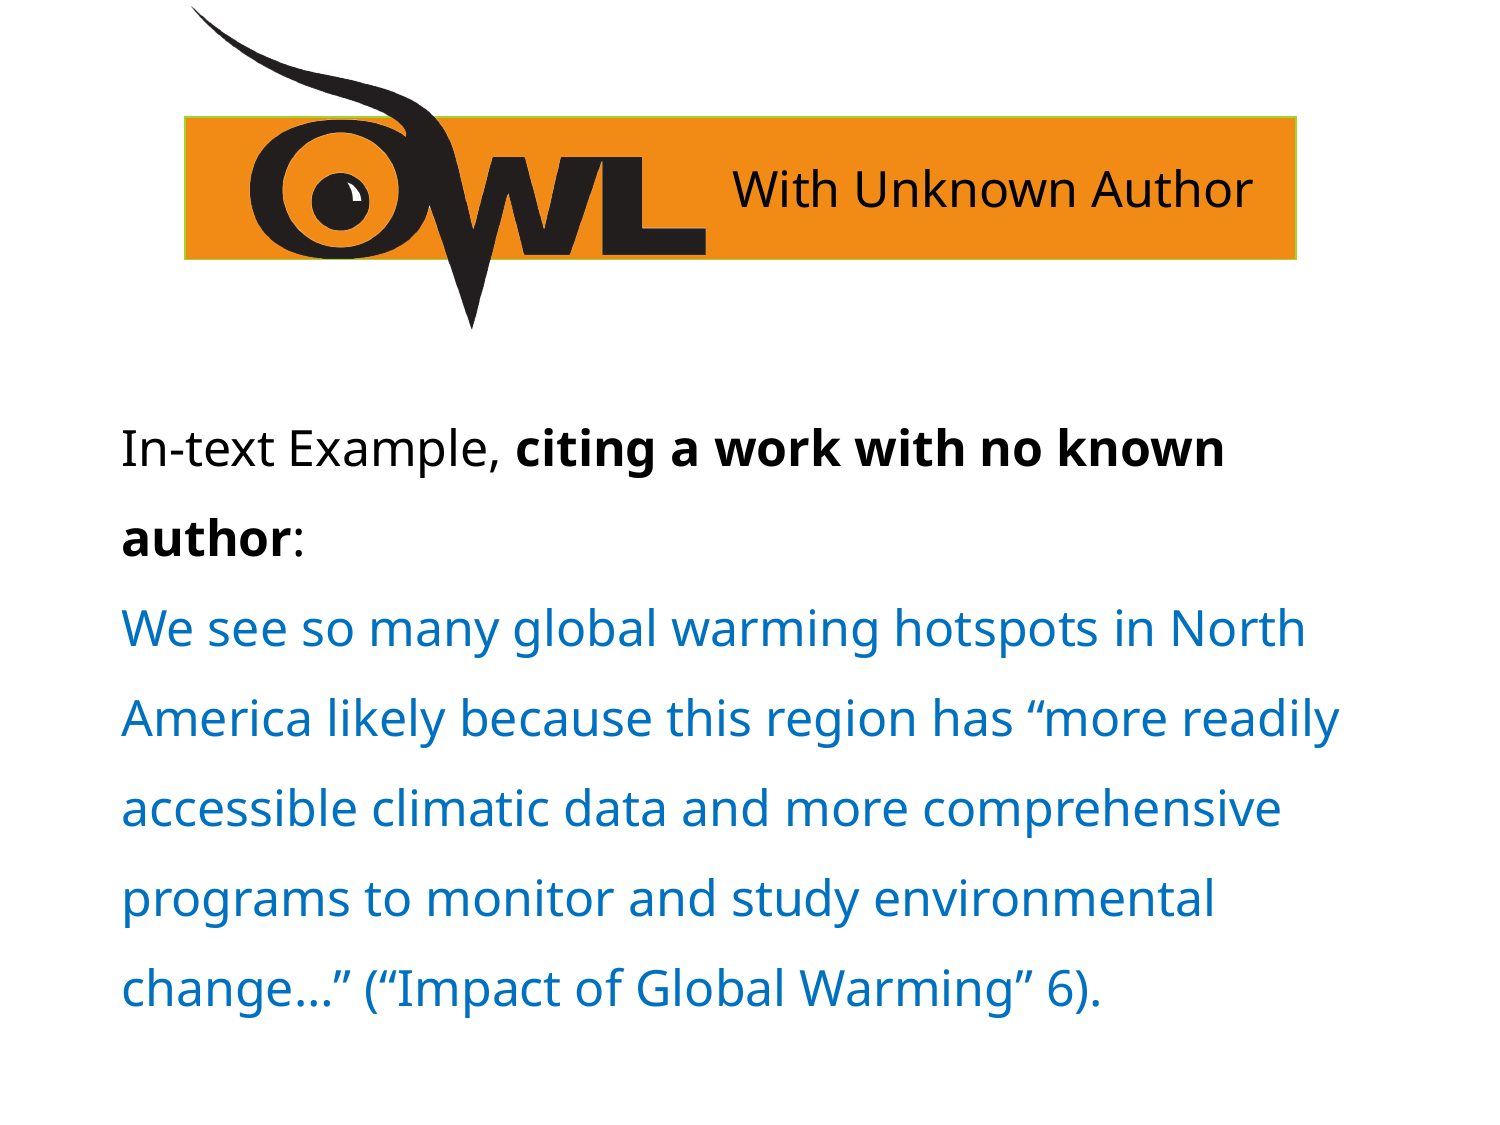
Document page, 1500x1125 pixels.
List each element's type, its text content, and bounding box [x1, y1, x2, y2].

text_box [184, 0, 1297, 332]
text_box In-text Example, citing a work with no known author: We see so many global warming hotspots in North America likely because this region has “more readily accessible climatic data and more comprehensive programs to monitor and study environmental change…” (“Impact of Global Warming” 6). [106, 379, 1394, 940]
